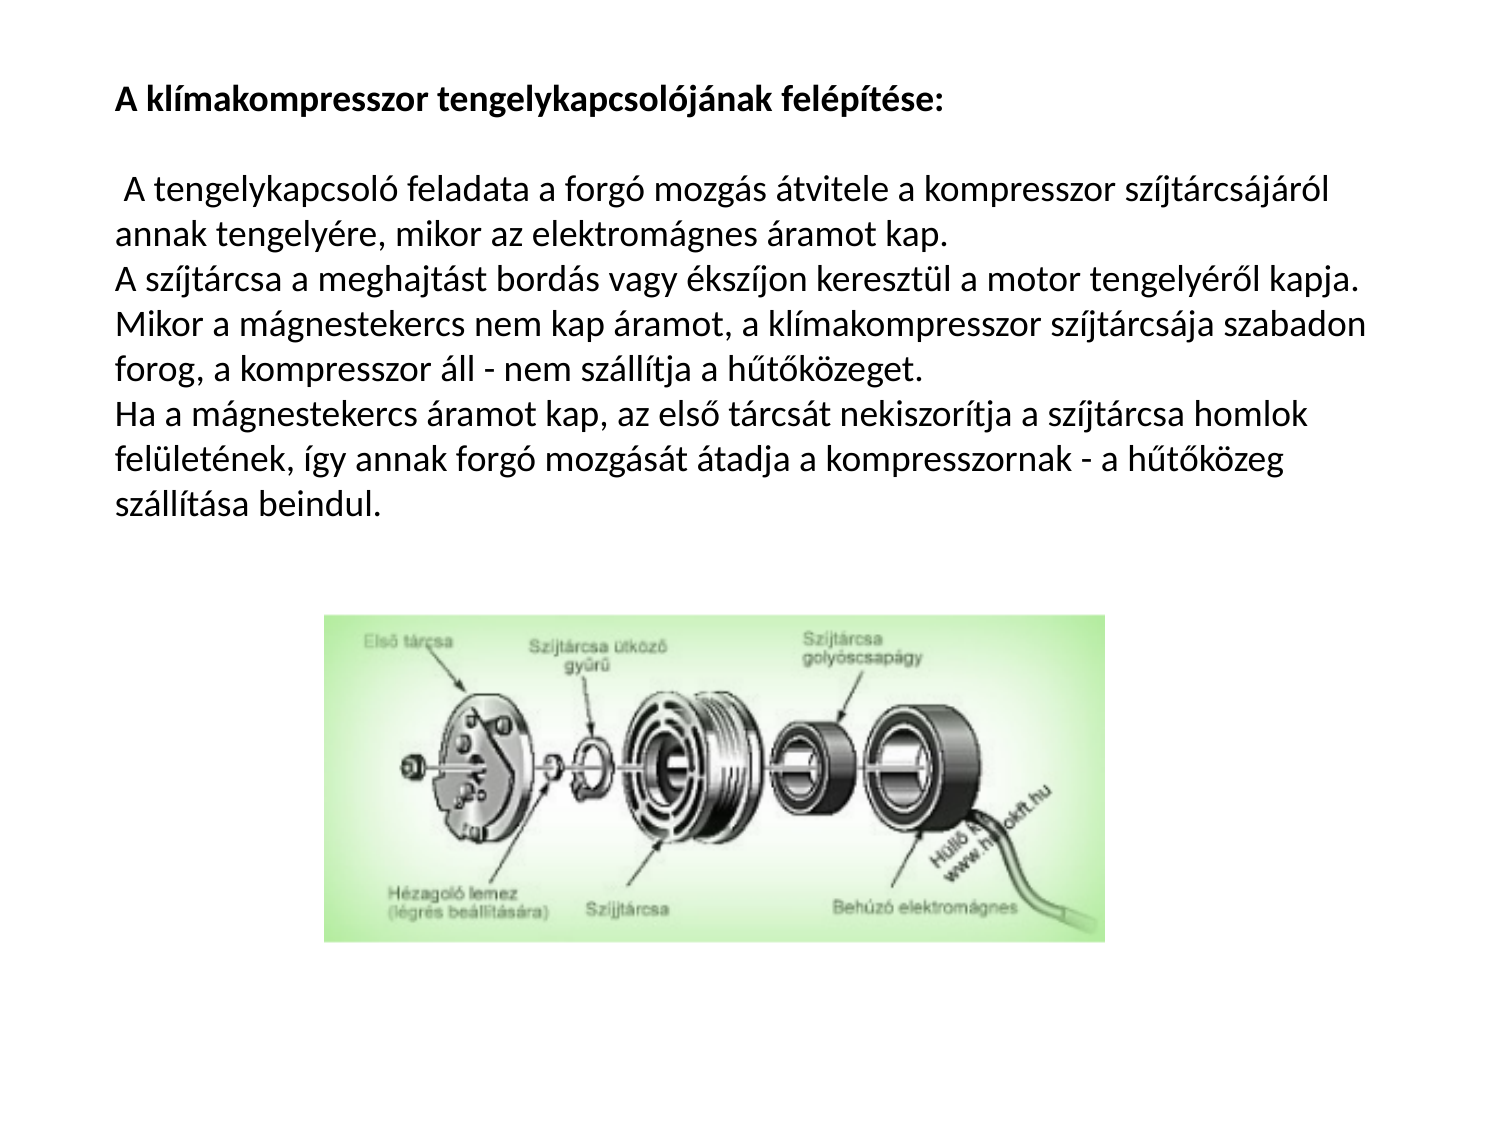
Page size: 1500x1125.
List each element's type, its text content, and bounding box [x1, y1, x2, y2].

text_box A klímakompresszor tengelykapcsolójának felépítése: A tengelykapcsoló feladata a forgó mozgás átvitele a kompresszor szíjtárcsájáról annak tengelyére, mikor az elektromágnes áramot kap. A szíjtárcsa a meghajtást bordás vagy ékszíjon keresztül a motor tengelyéről kapja. Mikor a mágnestekercs nem kap áramot, a klímakompresszor szíjtárcsája szabadon forog, a kompresszor áll - nem szállítja a hűtőközeget. Ha a mágnestekercs áramot kap, az első tárcsát nekiszorítja a szíjtárcsa homlok felületének, így annak forgó mozgását átadja a kompresszornak - a hűtőközeg szállítása beindul. [100, 66, 1388, 577]
picture [324, 609, 1105, 945]
